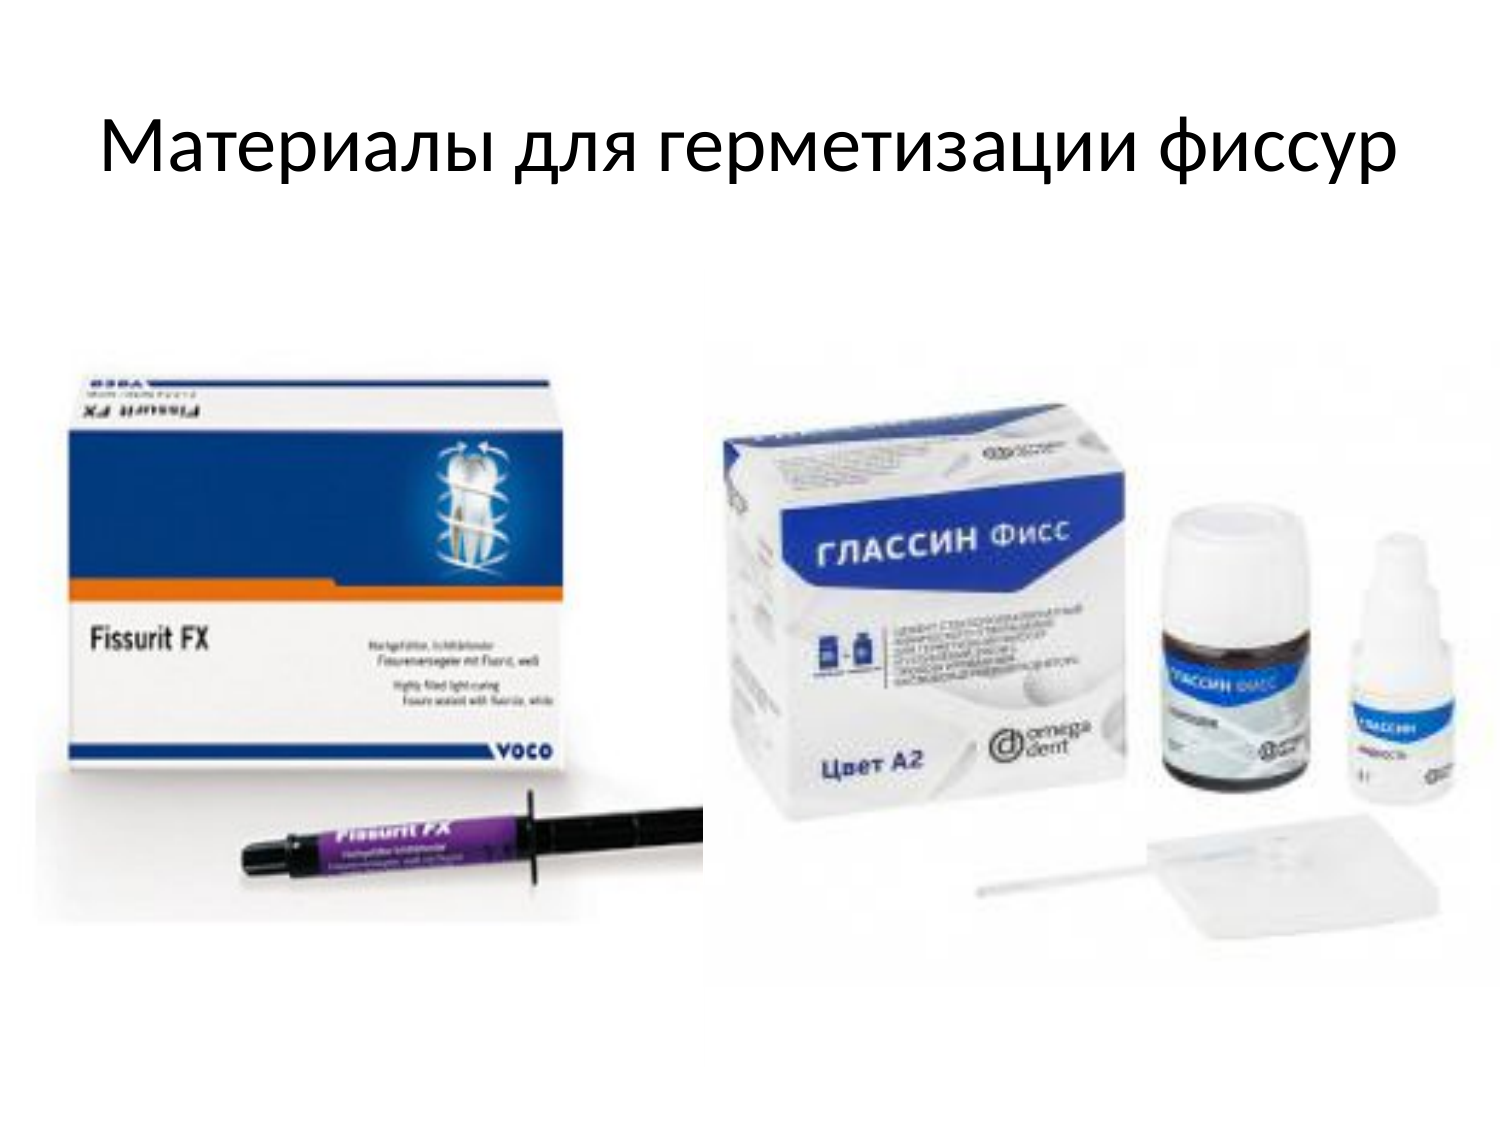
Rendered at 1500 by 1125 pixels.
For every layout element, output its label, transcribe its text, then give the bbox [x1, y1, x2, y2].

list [702, 269, 1500, 1067]
title Материалы для герметизации фиссур [74, 44, 1426, 233]
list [0, 327, 697, 926]
